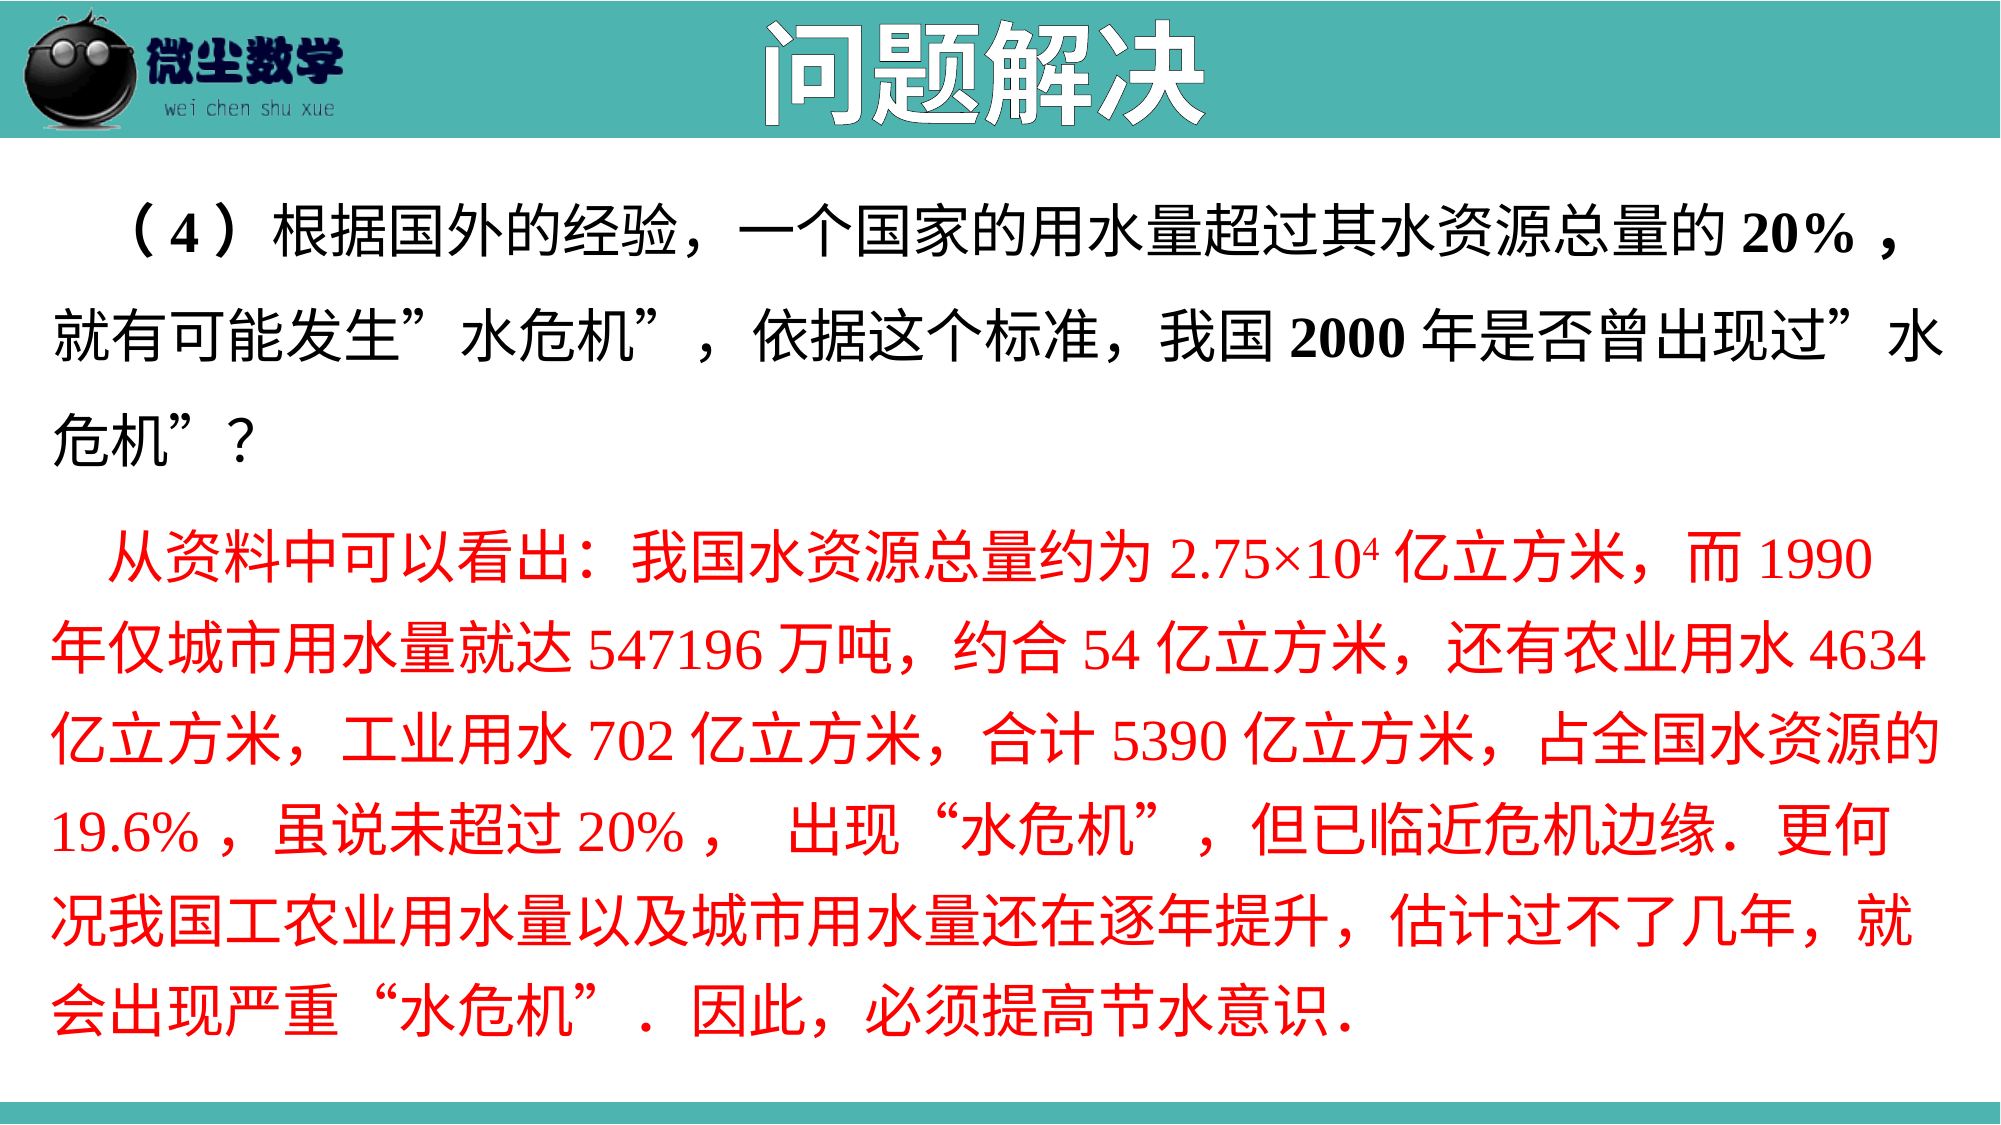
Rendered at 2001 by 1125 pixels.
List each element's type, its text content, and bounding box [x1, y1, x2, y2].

text_box 从资料中可以看出：我国水资源总量约为2.75×104亿立方米，而1990年仅城市用水量就达547196万吨，约合54亿立方米，还有农业用水4634亿立方米，工业用水702亿立方米，合计5390亿立方米，占全国水资源的19.6%，虽说未超过20%，出现“水危机”，但已临近危机边缘．更何况我国工农业用水量以及城市用水量还在逐年提升，估计过不了几年，就会出现严重“水危机”．因此，必须提高节水意识． [34, 491, 1961, 1052]
picture [0, 1, 2001, 1124]
text_box （4）根据国外的经验，一个国家的用水量超过其水资源总量的20%，就有可能发生”水危机”，依据这个标准，我国2000年是否曾出现过”水危机”？ [37, 151, 1963, 482]
text_box 问题解决 [742, 0, 1223, 146]
